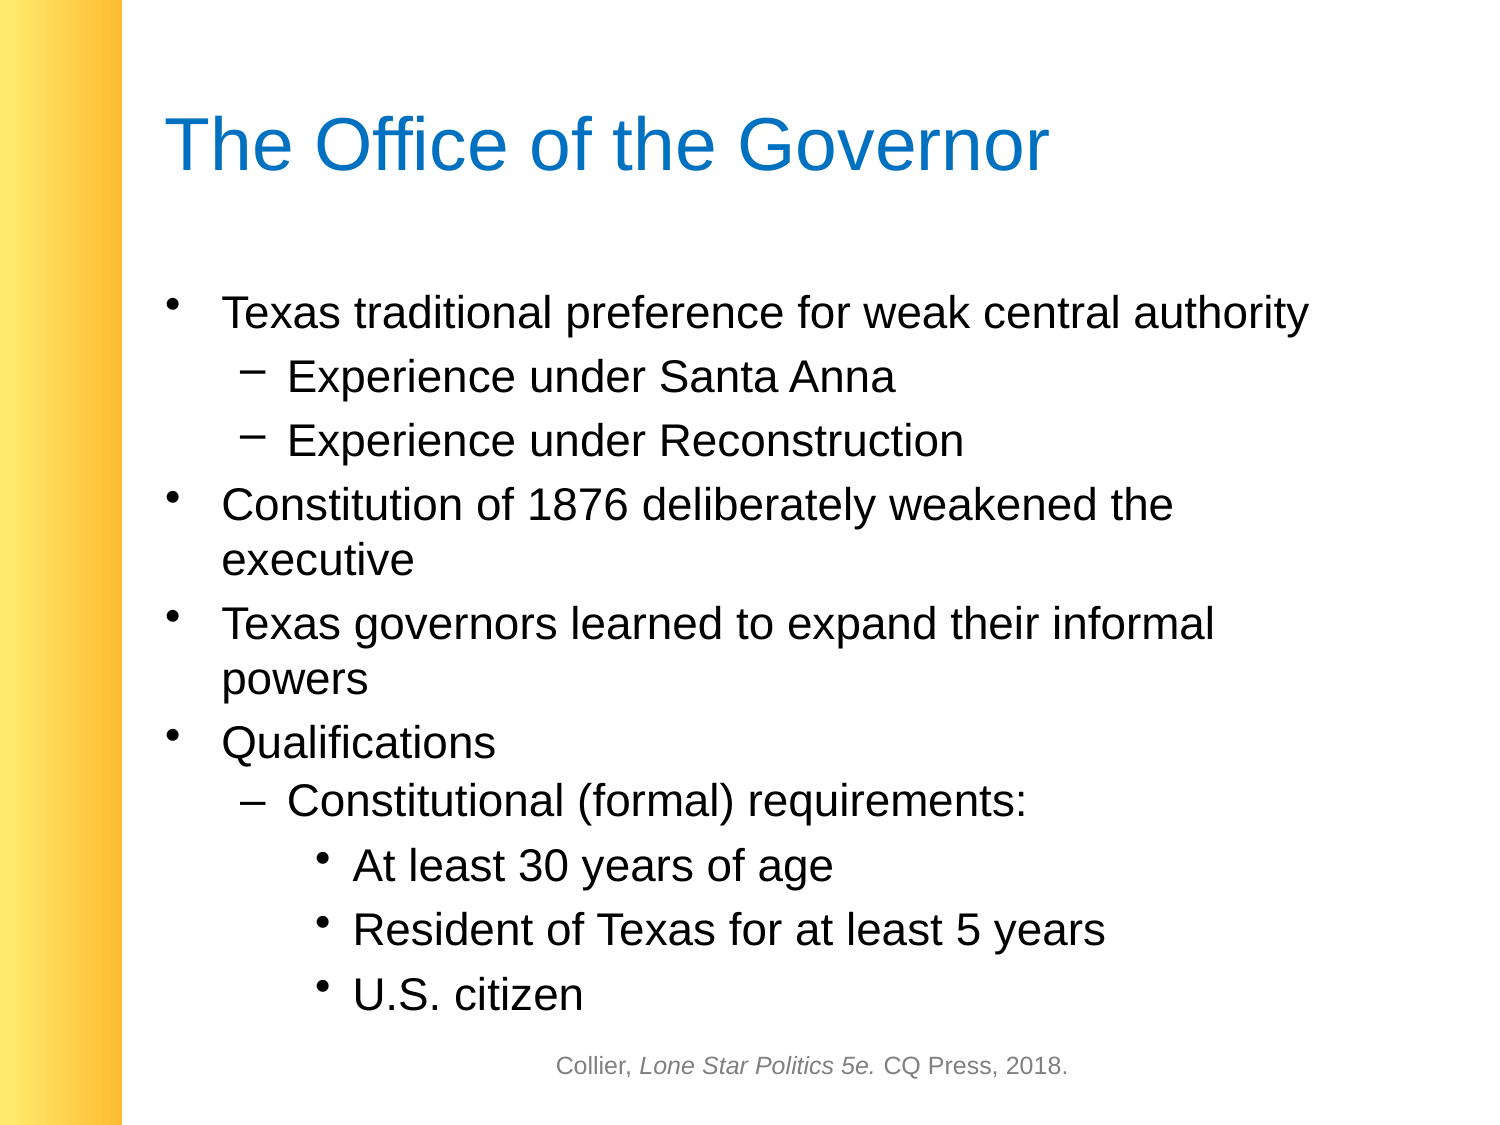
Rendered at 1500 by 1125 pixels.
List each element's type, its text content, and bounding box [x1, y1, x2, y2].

picture [0, 0, 1500, 1125]
text_box Collier, Lone Star Politics 5e. CQ Press, 2018. [525, 1042, 1100, 1087]
list Texas traditional preference for weak central authority Experience under Santa Anna Experience under Reconstruction Constitution of 1876 deliberately weakened the executive Texas governors learned to expand their informal powers Qualifications Constitutional (formal) requirements: At least 30 years of age Resident of Texas for at least 5 years U.S. citizen [150, 275, 1375, 1050]
title The Office of the Governor [150, 87, 1463, 275]
